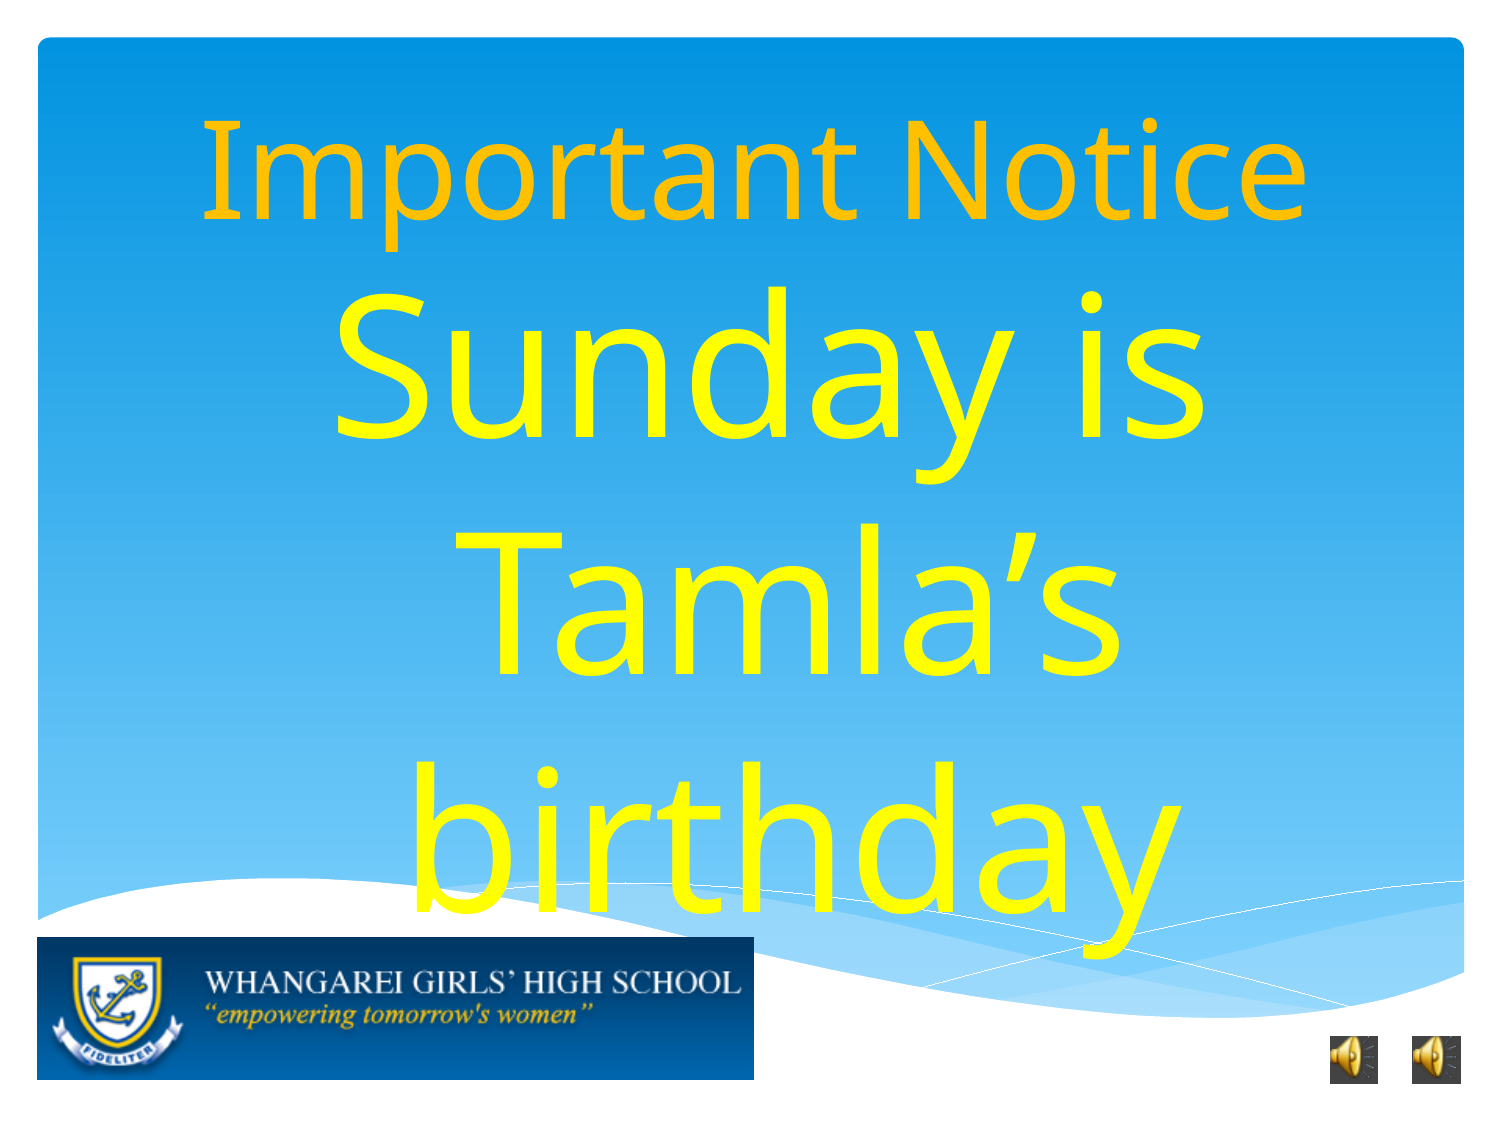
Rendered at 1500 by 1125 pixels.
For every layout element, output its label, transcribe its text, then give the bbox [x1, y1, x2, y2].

picture [1411, 1034, 1462, 1086]
picture [1328, 1034, 1380, 1086]
text_box Sunday is Tamla’s birthday [149, 231, 1391, 963]
text_box Important Notice [149, 37, 1362, 255]
picture [37, 937, 754, 1080]
